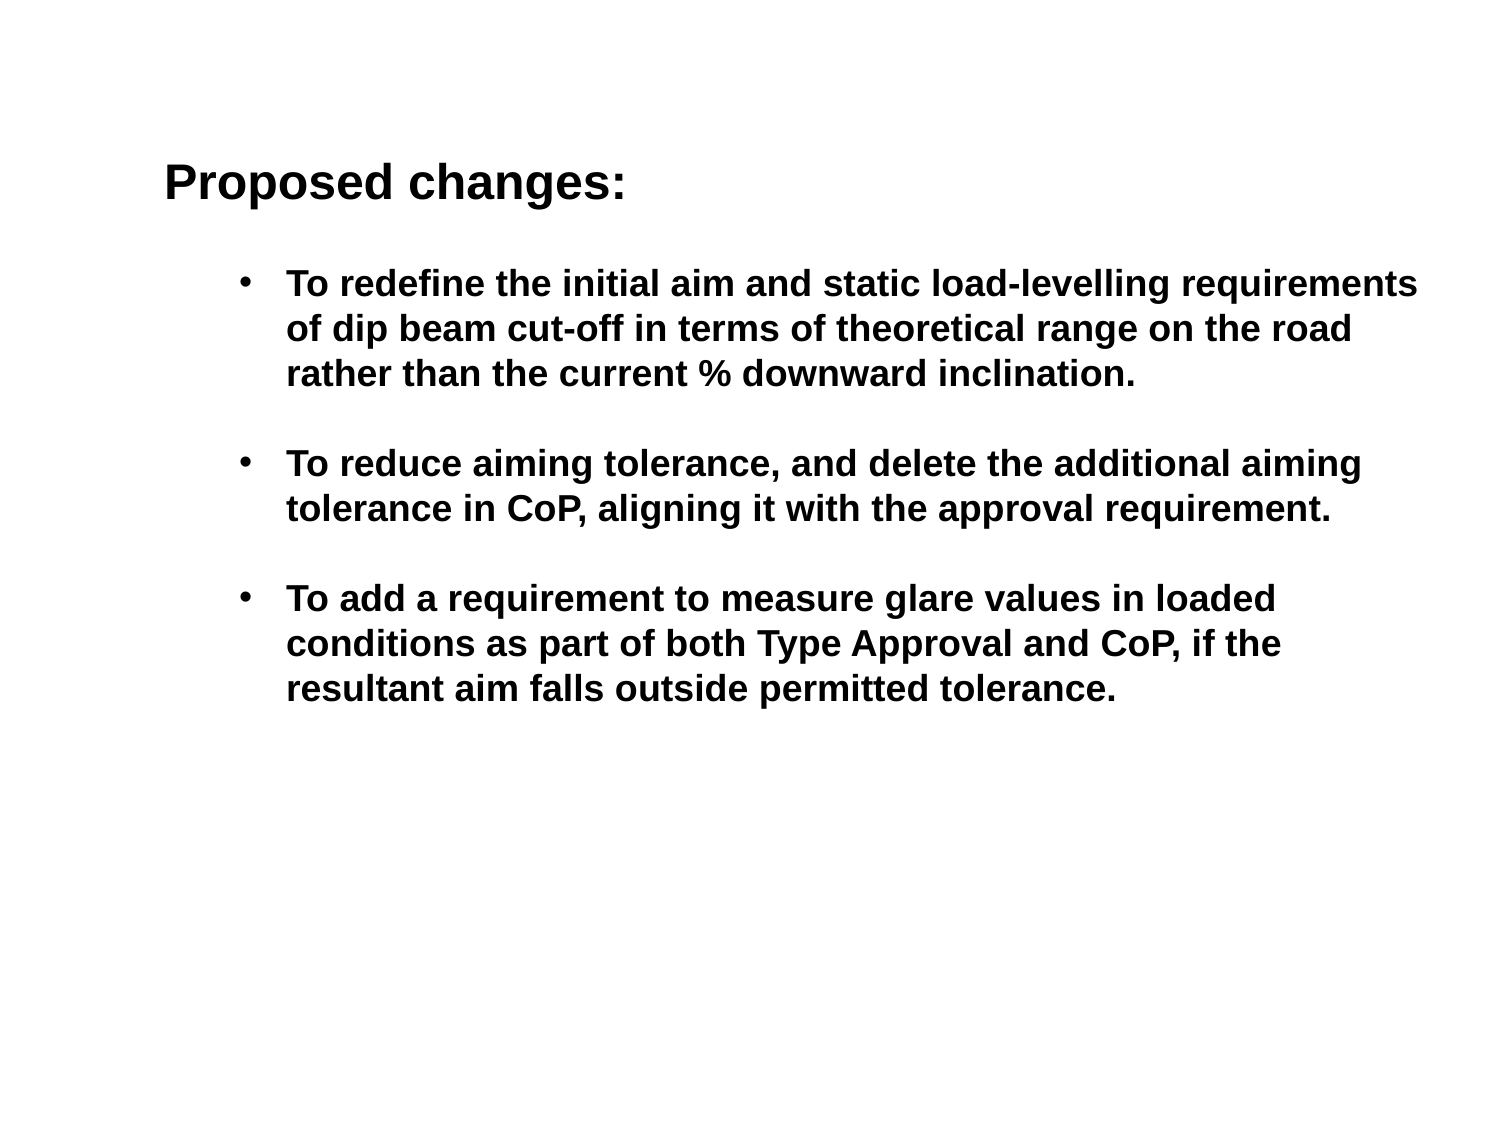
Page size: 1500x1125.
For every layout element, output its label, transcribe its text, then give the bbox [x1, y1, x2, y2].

text_box Proposed changes: To redefine the initial aim and static load-levelling requirements of dip beam cut-off in terms of theoretical range on the road rather than the current % downward inclination. To reduce aiming tolerance, and delete the additional aiming tolerance in CoP, aligning it with the approval requirement. To add a requirement to measure glare values in loaded conditions as part of both Type Approval and CoP, if the resultant aim falls outside permitted tolerance. [149, 141, 1437, 762]
